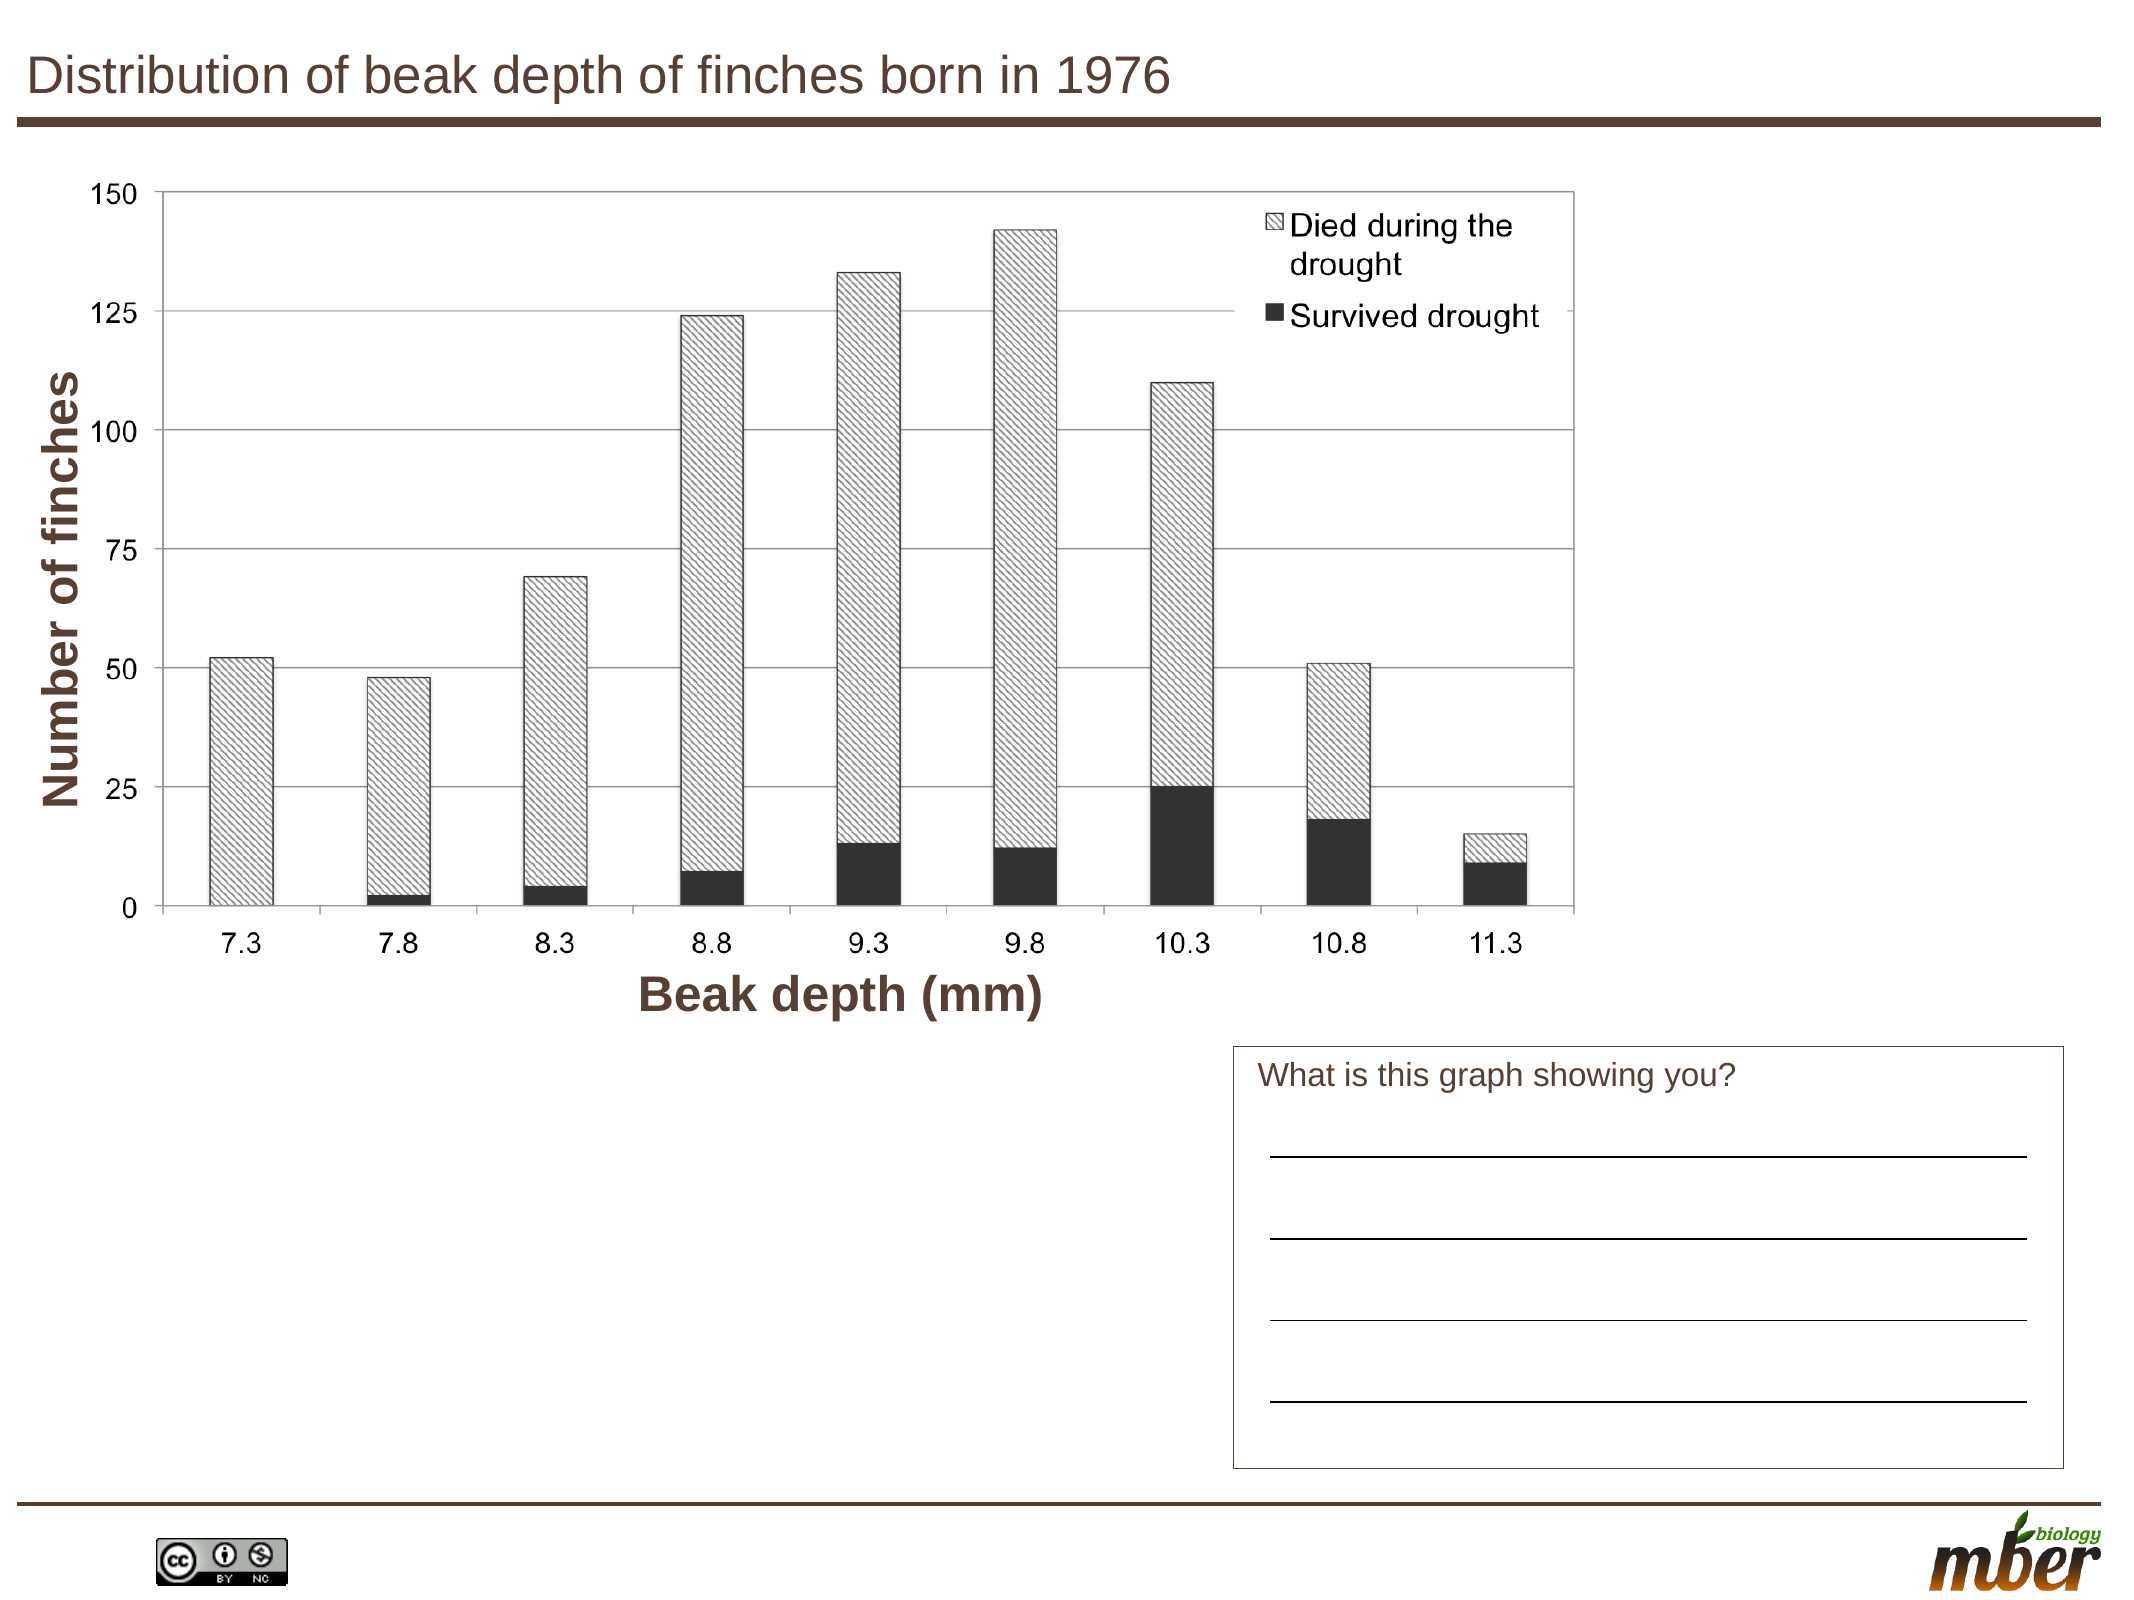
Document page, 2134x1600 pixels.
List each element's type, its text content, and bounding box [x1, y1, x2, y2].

text_box Number of finches [19, 229, 76, 818]
text_box Beak depth (mm) [629, 979, 1184, 1030]
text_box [1233, 1045, 2064, 1485]
picture [1929, 1510, 2101, 1591]
picture [156, 1538, 288, 1586]
title Distribution of beak depth of finches born in 1976 [17, 31, 1736, 114]
picture [80, 156, 1600, 973]
